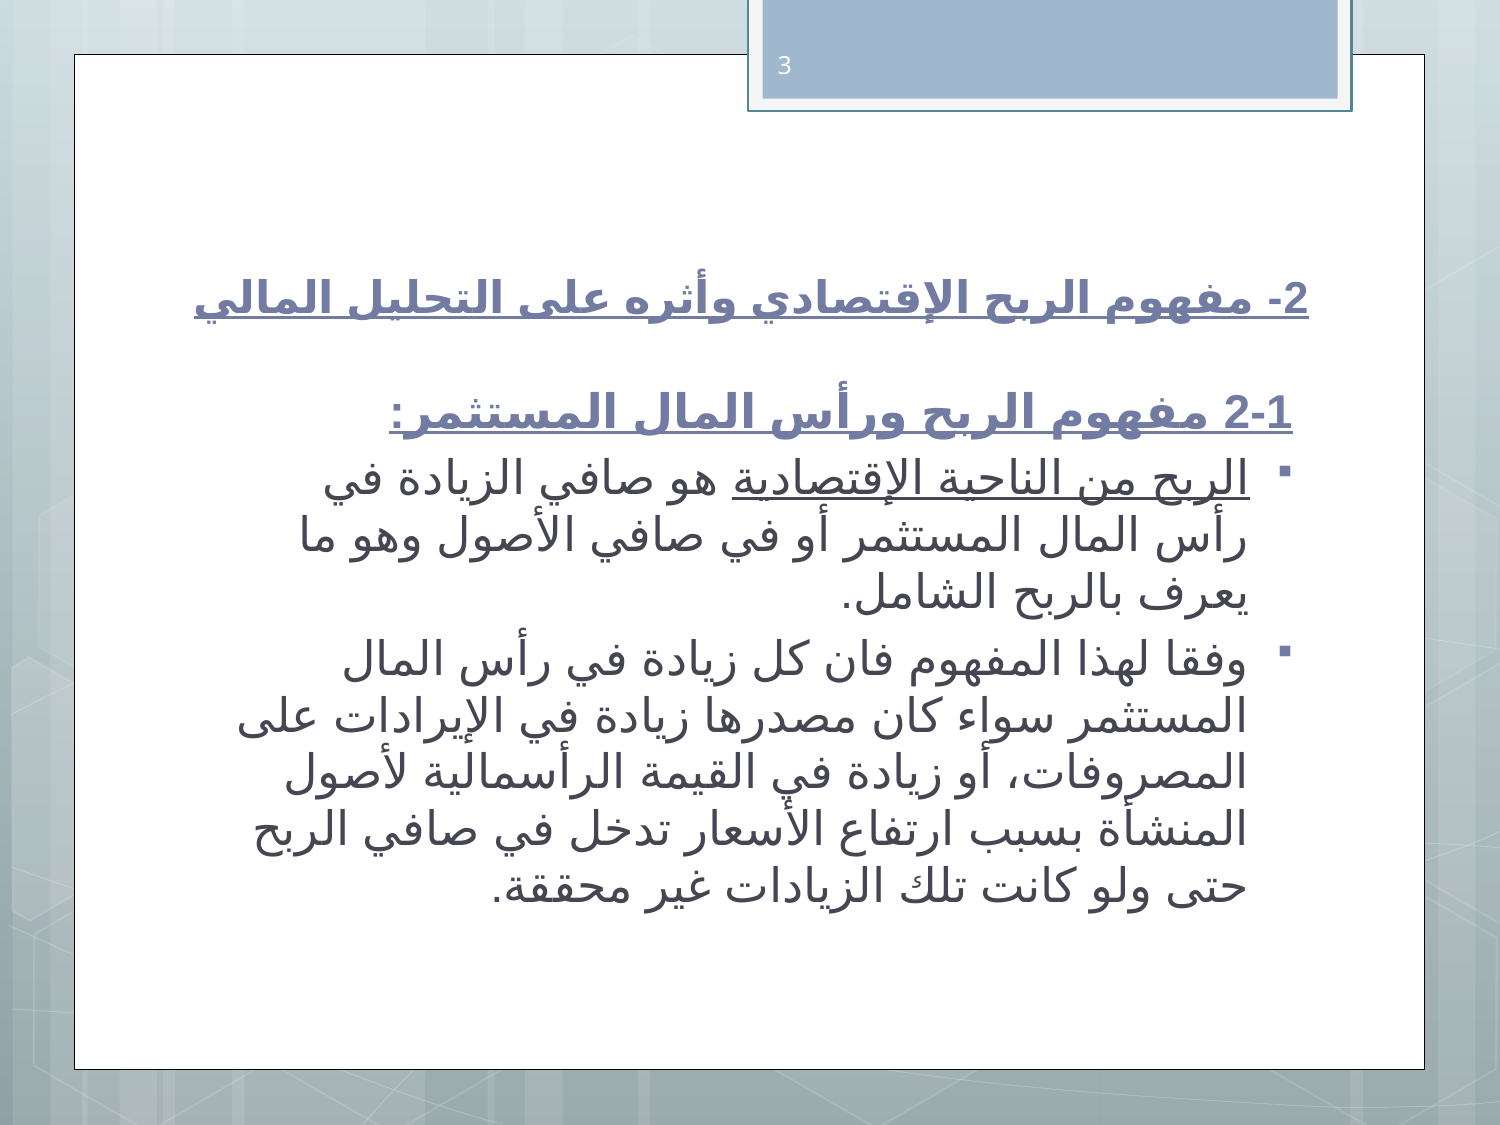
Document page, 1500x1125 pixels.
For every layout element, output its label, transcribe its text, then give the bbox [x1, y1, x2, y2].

slide_number 3 [762, 36, 982, 97]
title 2- مفهوم الربح الإقتصادي وأثره على التحليل المالي [171, 208, 1324, 331]
list 2-1 مفهوم الربح ورأس المال المستثمر: الربح من الناحية الإقتصادية هو صافي الزيادة في رأس المال المستثمر أو في صافي الأصول وهو ما يعرف بالربح الشامل. وفقا لهذا المفهوم فان كل زيادة في رأس المال المستثمر سواء كان مصدرها زيادة في الإيرادات على المصروفات، أو زيادة في القيمة الرأسمالية لأصول المنشأة بسبب ارتفاع الأسعار تدخل في صافي الربح حتى ولو كانت تلك الزيادات غير محققة. [206, 373, 1319, 929]
